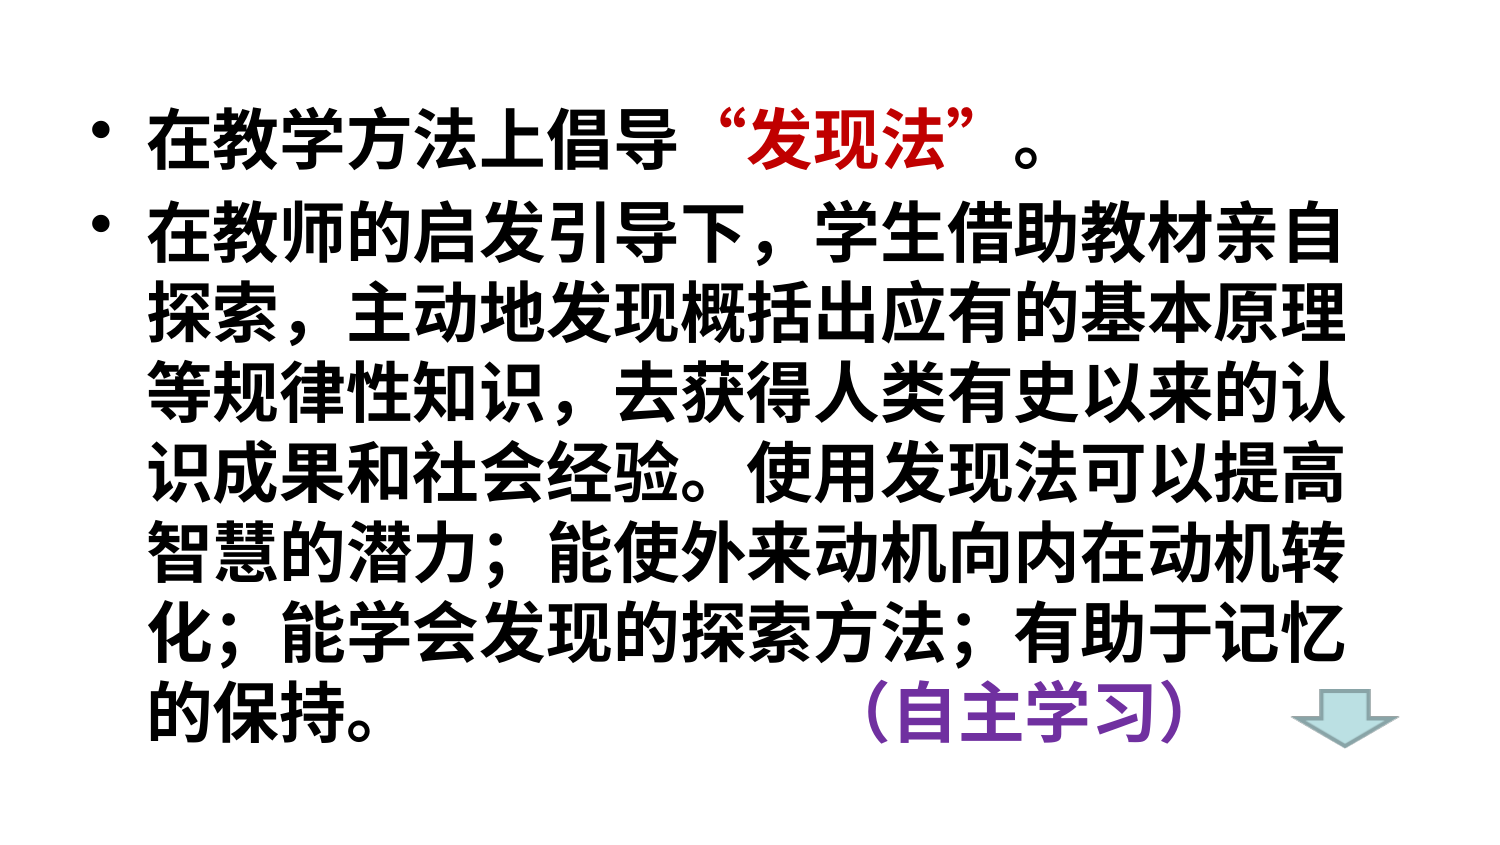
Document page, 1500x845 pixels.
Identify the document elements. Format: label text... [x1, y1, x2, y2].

picture [1290, 689, 1401, 749]
list 在教学方法上倡导“发现法”。 在教师的启发引导下，学生借助教材亲自探索，主动地发现概括出应有的基本原理等规律性知识，去获得人类有史以来的认识成果和社会经验。使用发现法可以提高智慧的潜力；能使外来动机向内在动机转化；能学会发现的探索方法；有助于记忆的保持。 （自主学习） [74, 90, 1426, 743]
